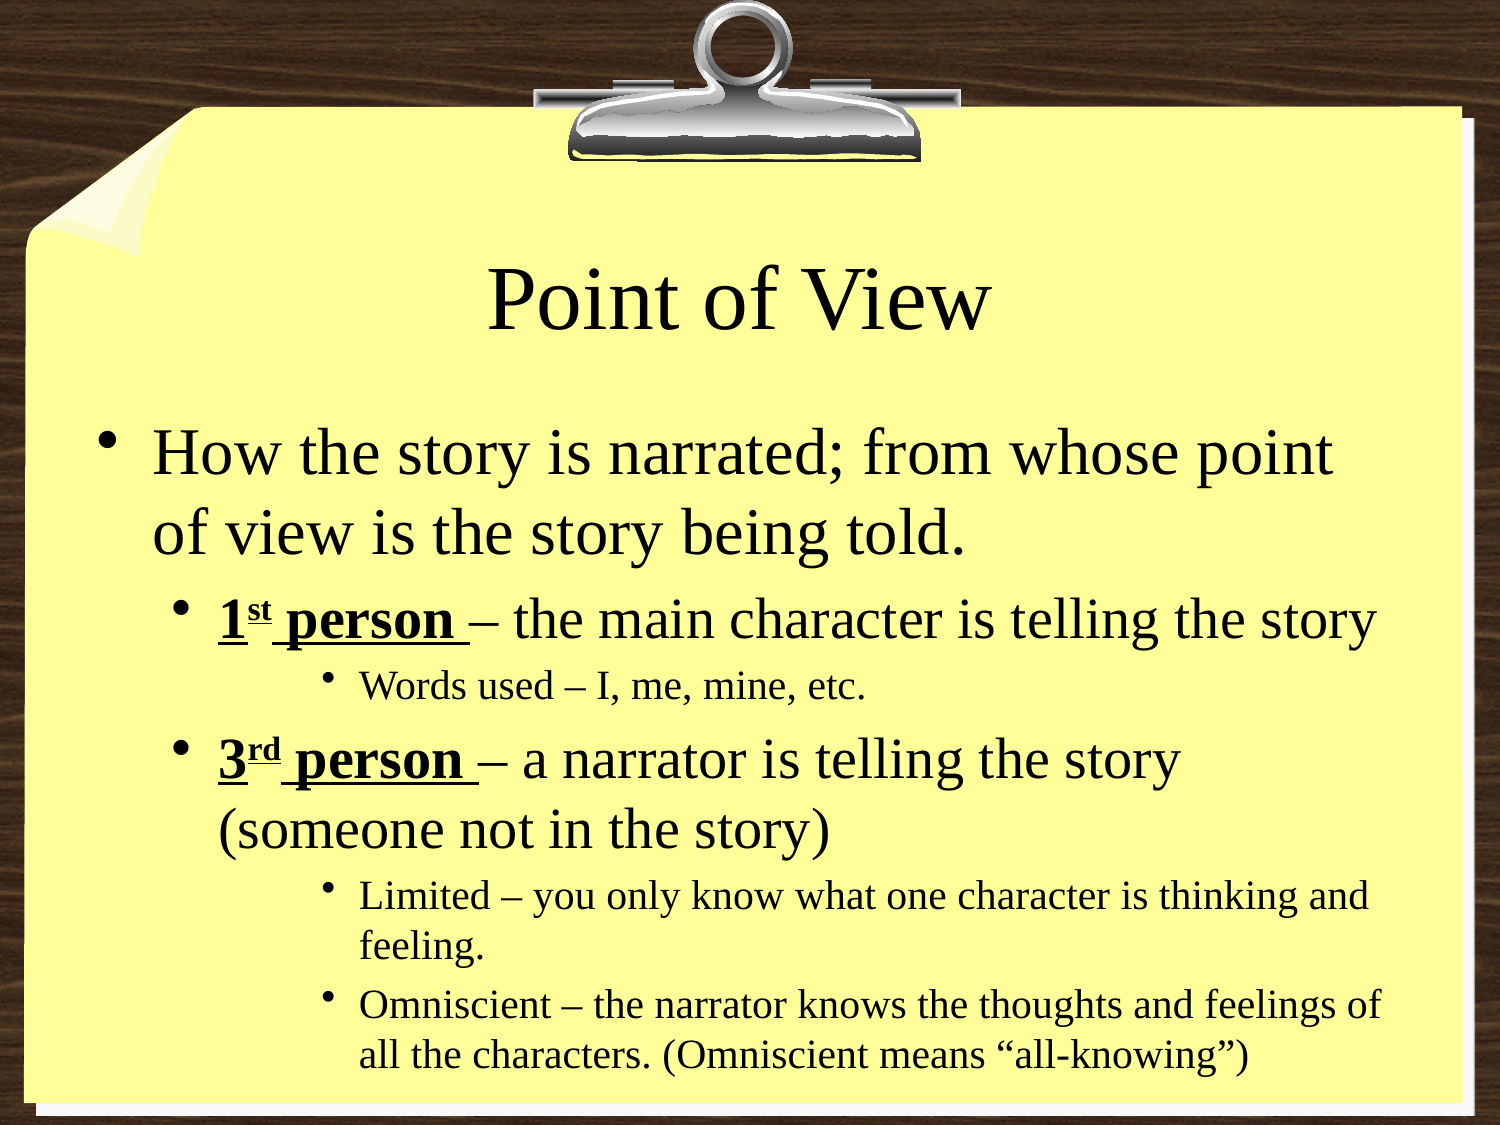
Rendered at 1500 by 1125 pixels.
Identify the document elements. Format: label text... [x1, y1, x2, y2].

list How the story is narrated; from whose point of view is the story being told. 1st person – the main character is telling the story Words used – I, me, mine, etc. 3rd person – a narrator is telling the story (someone not in the story) Limited – you only know what one character is thinking and feeling. Omniscient – the narrator knows the thoughts and feelings of all the characters. (Omniscient means “all-knowing”) [80, 400, 1405, 976]
picture [0, 0, 1500, 1125]
title Point of View [77, 199, 1403, 388]
picture [710, 15, 775, 78]
